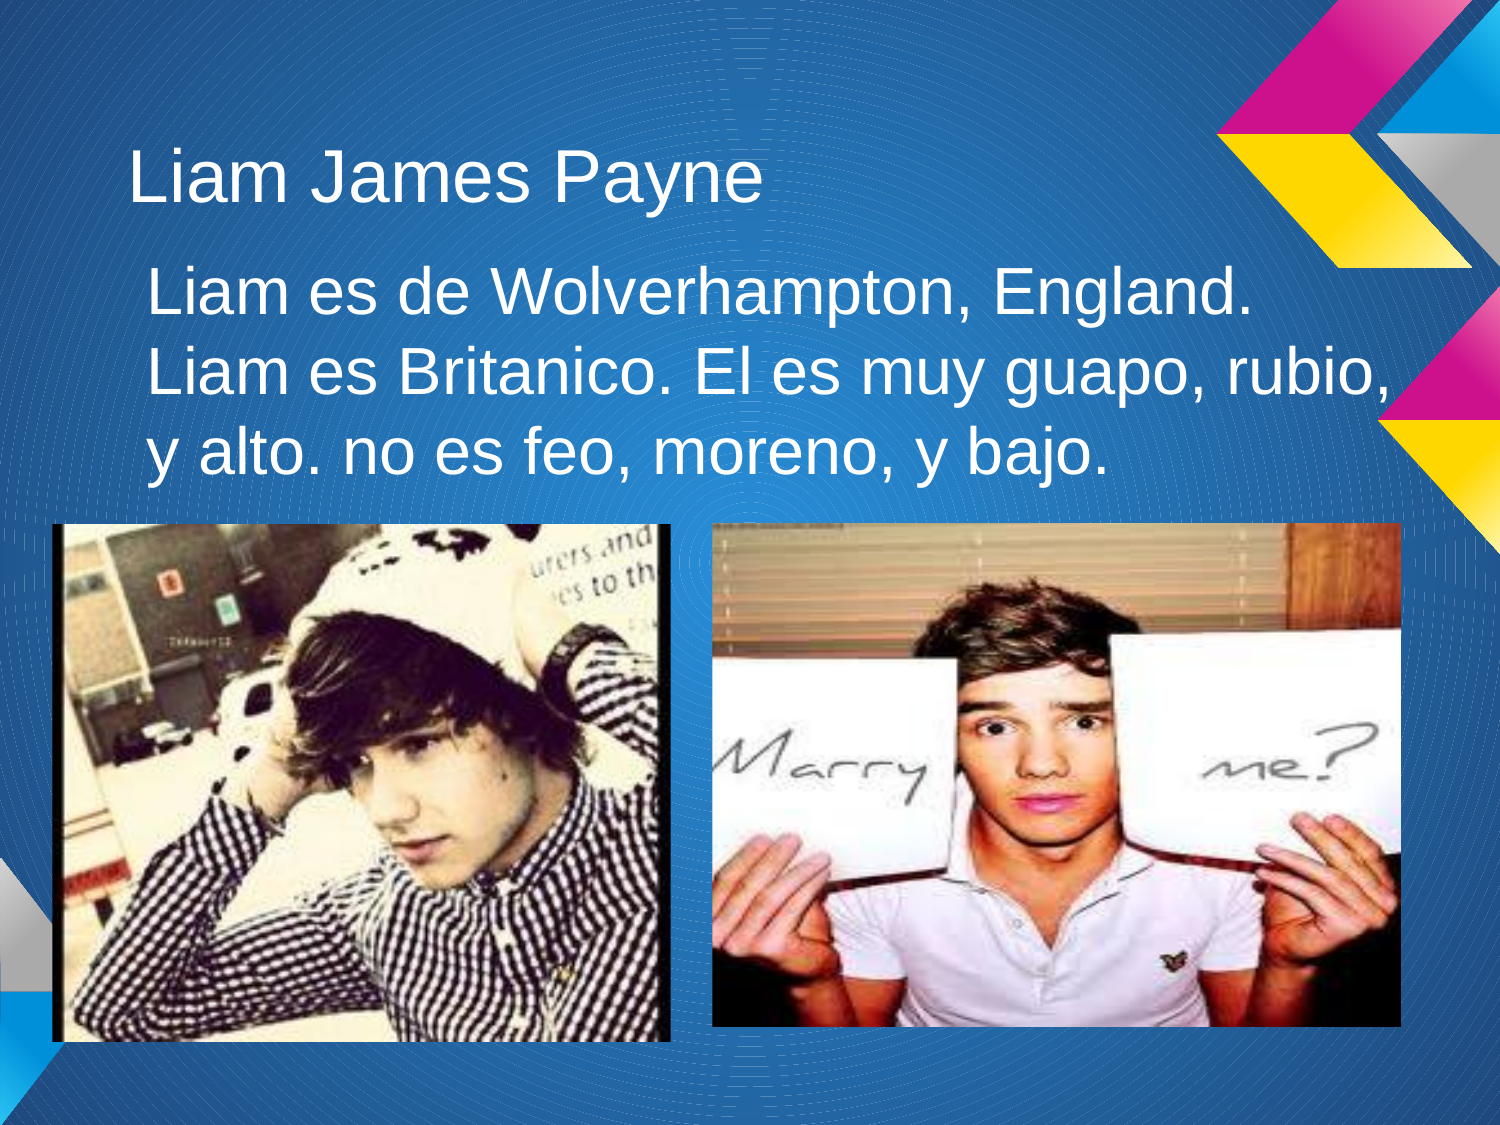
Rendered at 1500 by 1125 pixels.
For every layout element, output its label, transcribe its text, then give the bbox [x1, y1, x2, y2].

text_box [712, 523, 1401, 1027]
title Liam James Payne [75, 14, 1204, 232]
text_box [52, 524, 671, 1042]
list Liam es de Wolverhampton, England. Liam es Britanico. El es muy guapo, rubio, y alto. no es feo, moreno, y bajo. [75, 232, 1425, 901]
